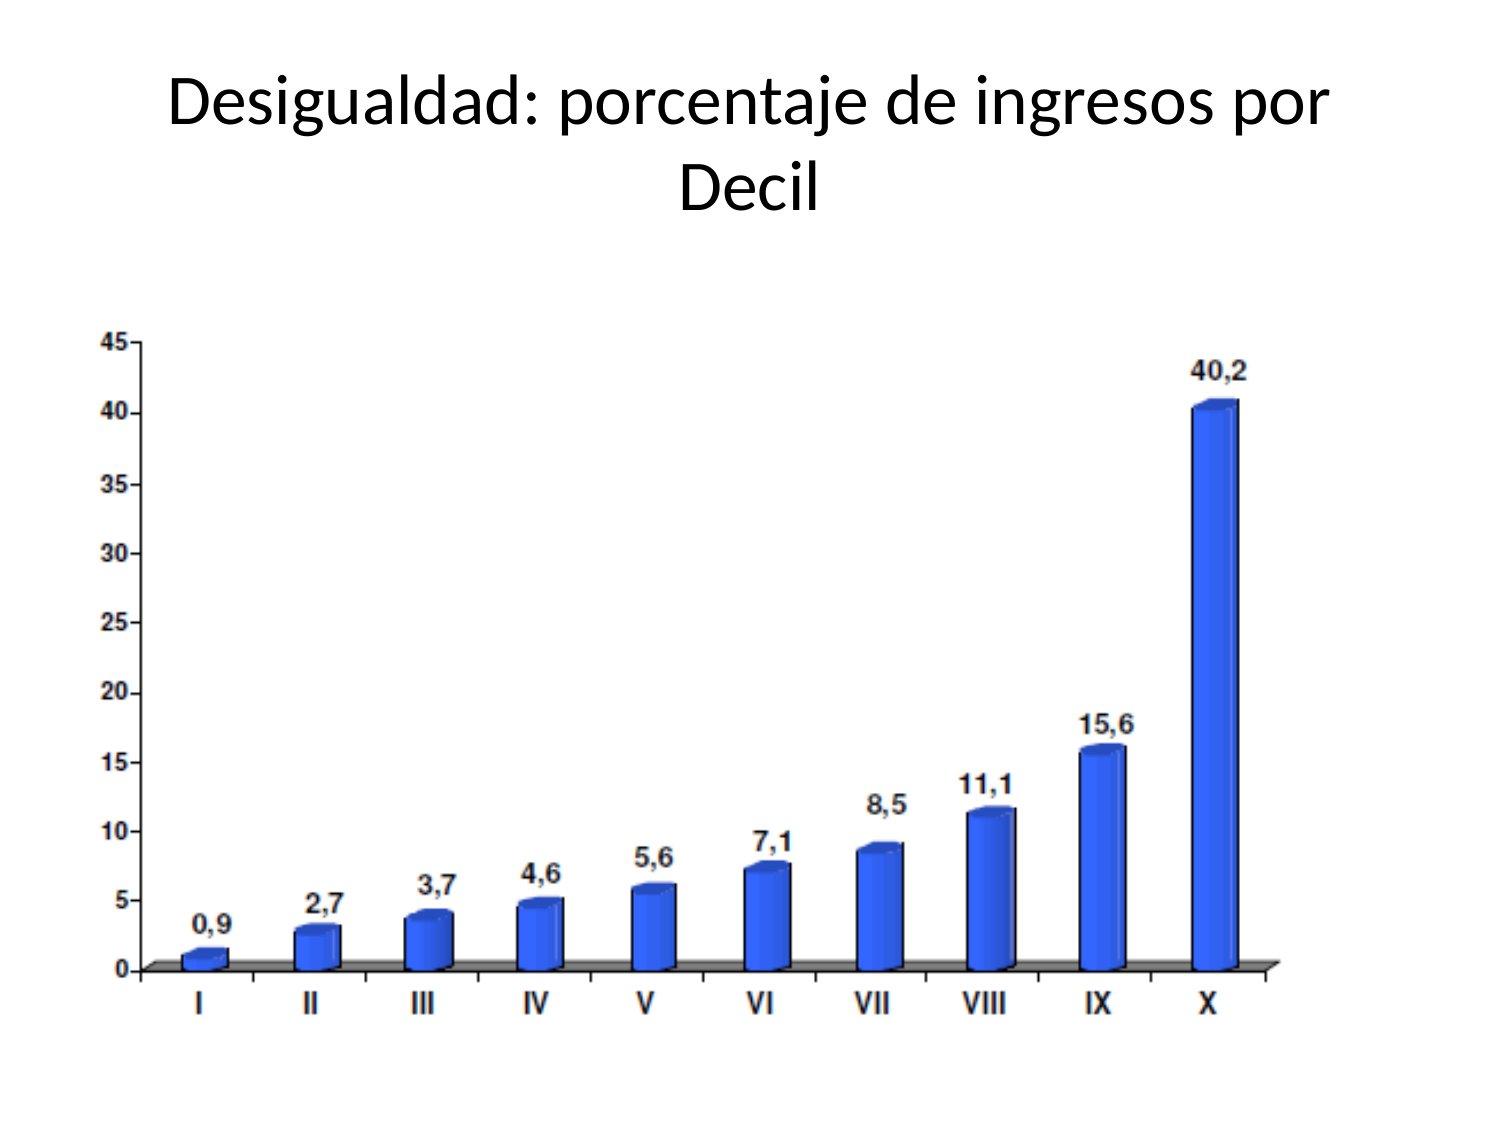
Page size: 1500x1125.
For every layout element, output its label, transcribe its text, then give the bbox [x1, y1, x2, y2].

title Desigualdad: porcentaje de ingresos por Decil [75, 45, 1425, 233]
picture [36, 312, 1341, 1048]
